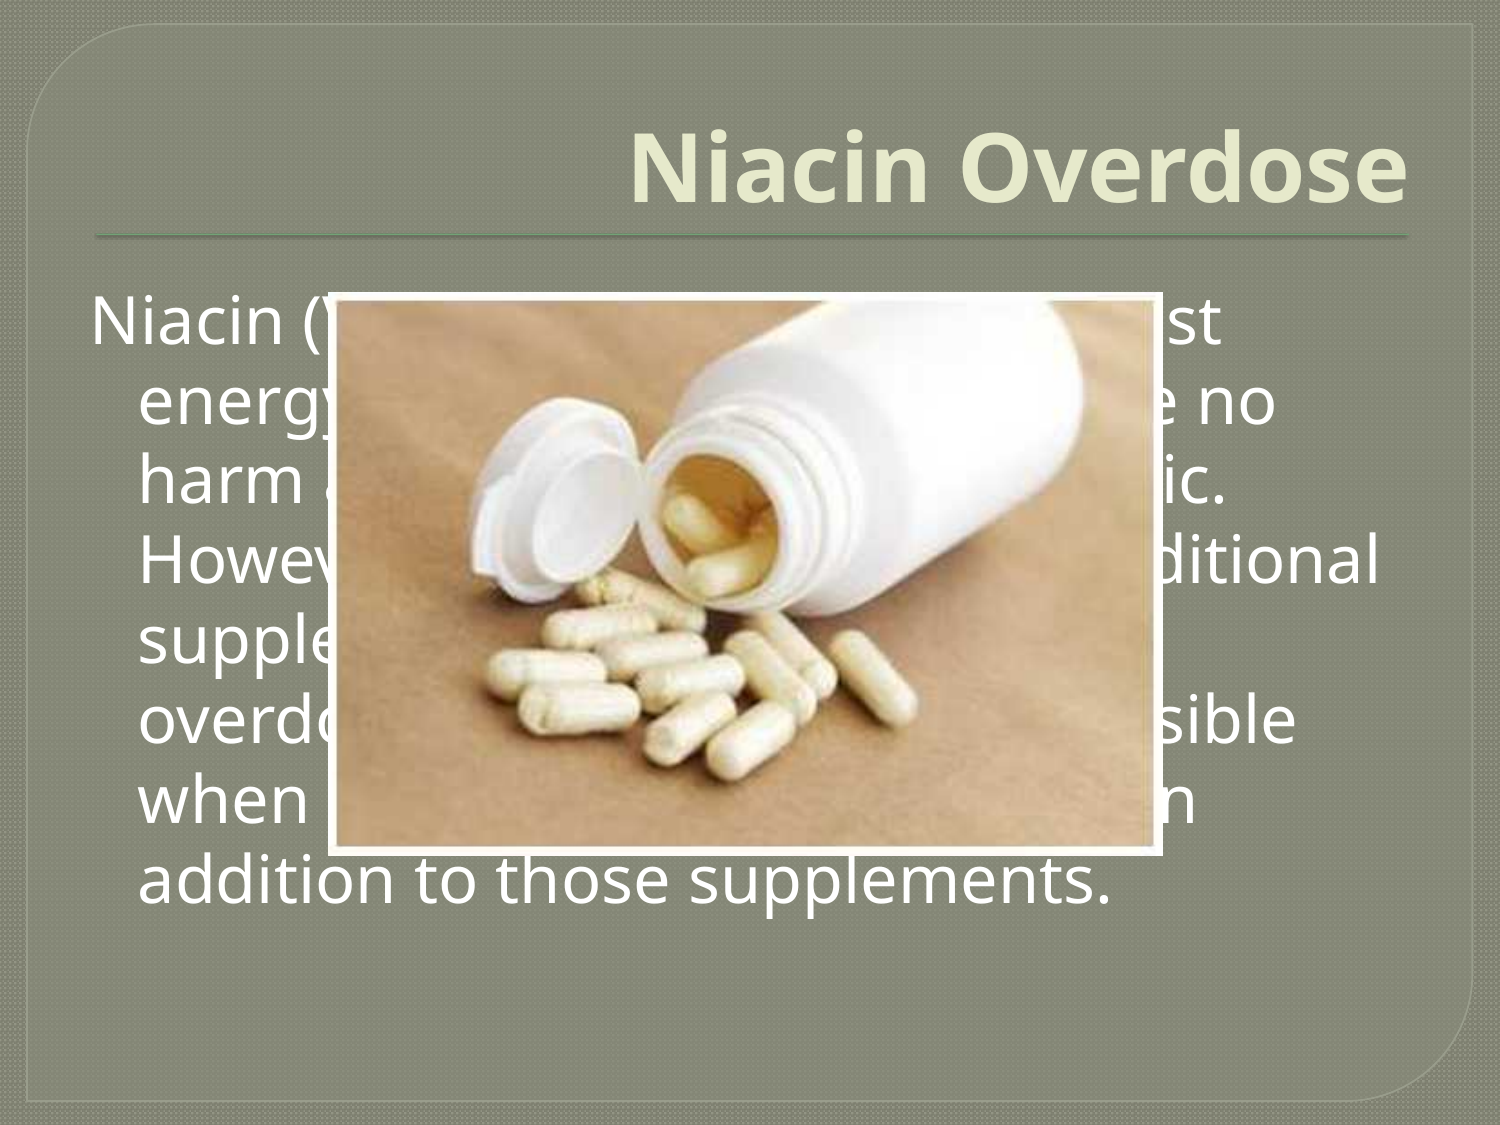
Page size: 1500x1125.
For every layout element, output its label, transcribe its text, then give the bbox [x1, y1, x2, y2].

picture [327, 292, 1163, 856]
list Niacin (Vitamin B3) is placed in most energy drinks at levels that cause no harm and can even be therapeutic. However, if a person is taking additional supplements containing Niacin, overdosing on the vitamin is possible when consuming energy drinks in addition to those supplements. [75, 270, 1425, 1013]
title Niacin Overdose [75, 41, 1425, 230]
